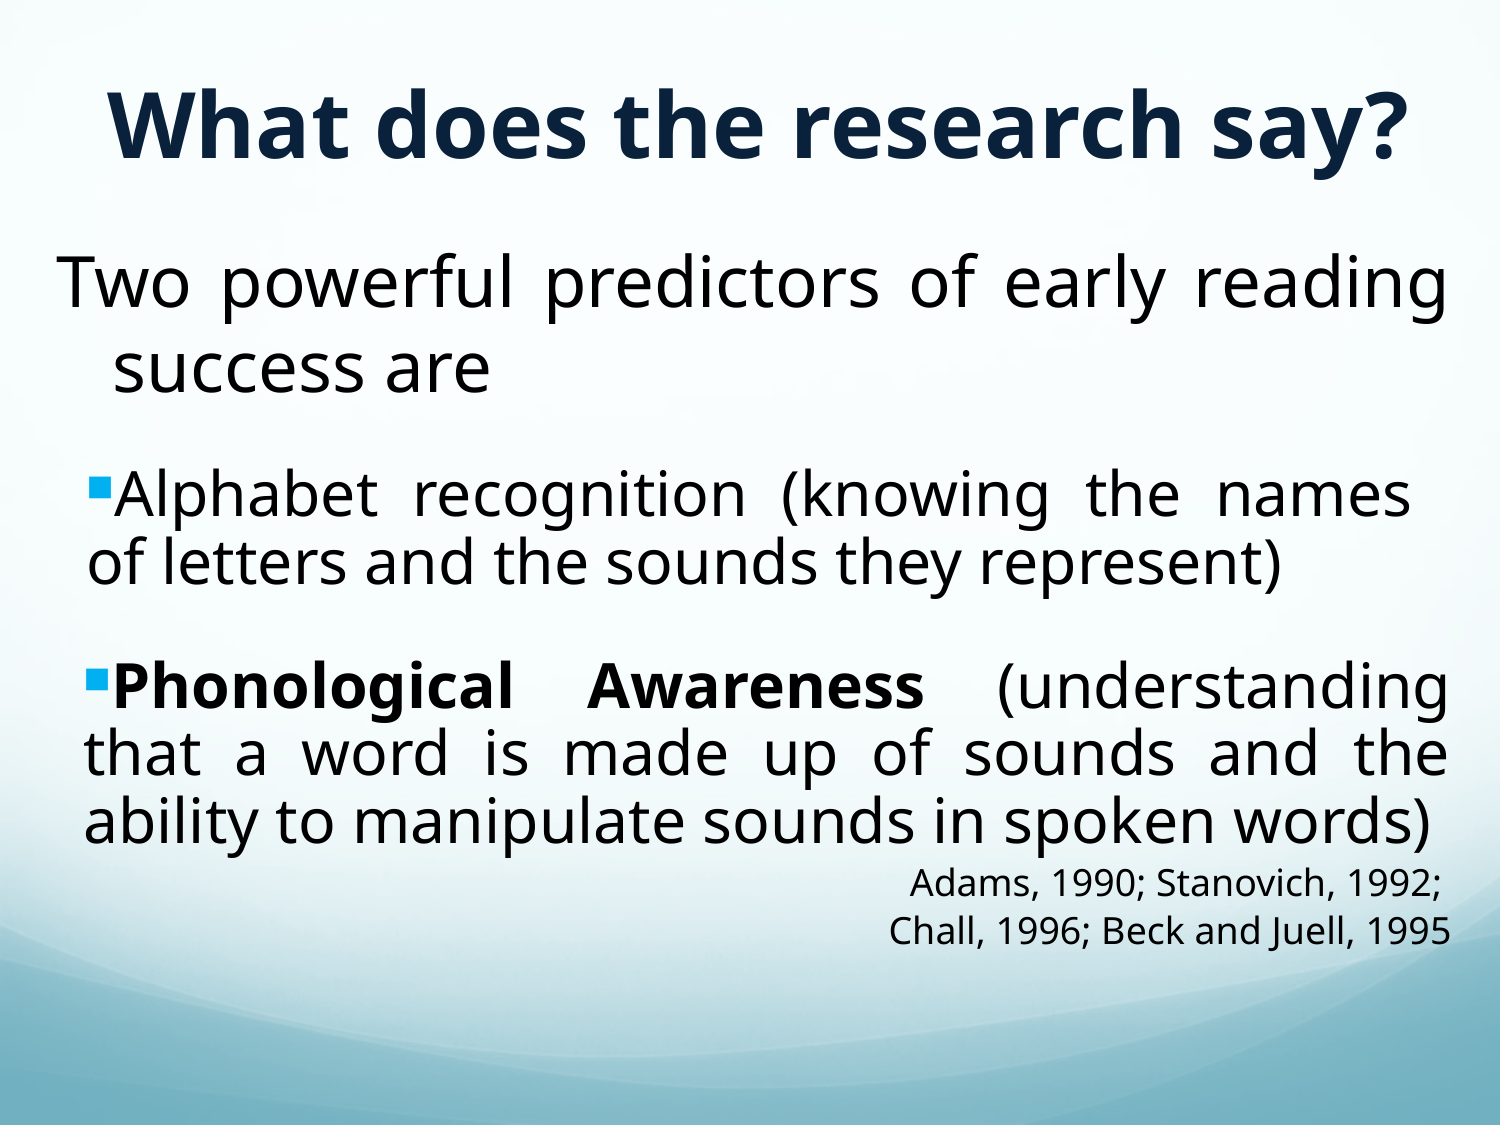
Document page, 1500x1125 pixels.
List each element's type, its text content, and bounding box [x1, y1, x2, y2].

text_box Two powerful predictors of early reading success are [41, 229, 1467, 417]
text_box Alphabet recognition (knowing the names of letters and the sounds they represent) [71, 455, 1430, 606]
text_box What does the research say? [71, 27, 1447, 216]
text_box Phonological Awareness (understanding that a word is made up of sounds and the ability to manipulate sounds in spoken words) Adams, 1990; Stanovich, 1992; Chall, 1996; Beck and Juell, 1995 [68, 647, 1467, 961]
